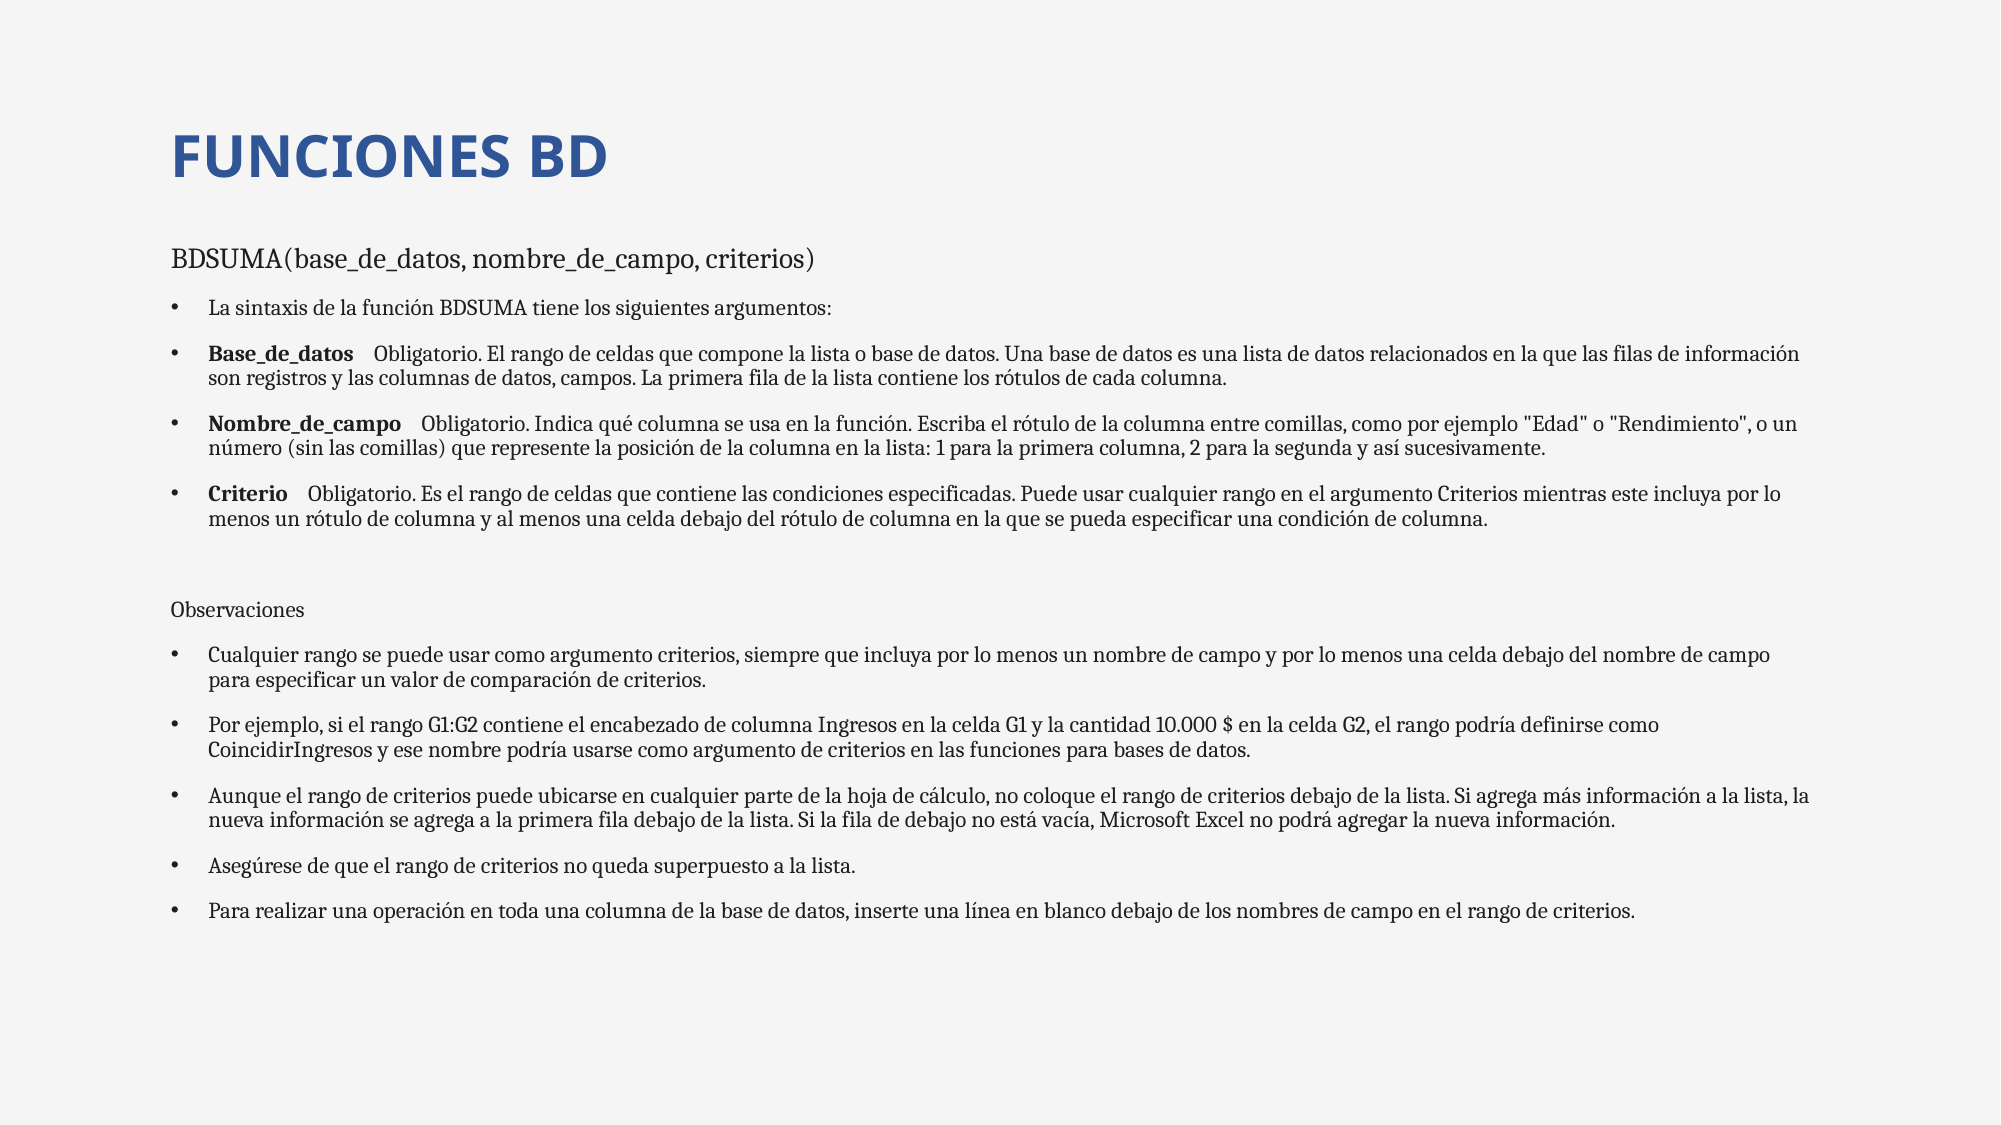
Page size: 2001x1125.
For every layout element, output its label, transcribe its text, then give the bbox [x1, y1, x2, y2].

list BDSUMA(base_de_datos, nombre_de_campo, criterios) La sintaxis de la función BDSUMA tiene los siguientes argumentos: Base_de_datos Obligatorio. El rango de celdas que compone la lista o base de datos. Una base de datos es una lista de datos relacionados en la que las filas de información son registros y las columnas de datos, campos. La primera fila de la lista contiene los rótulos de cada columna. Nombre_de_campo Obligatorio. Indica qué columna se usa en la función. Escriba el rótulo de la columna entre comillas, como por ejemplo "Edad" o "Rendimiento", o un número (sin las comillas) que represente la posición de la columna en la lista: 1 para la primera columna, 2 para la segunda y así sucesivamente. Criterio Obligatorio. Es el rango de celdas que contiene las condiciones especificadas. Puede usar cualquier rango en el argumento Criterios mientras este incluya por lo menos un rótulo de columna y al menos una celda debajo del rótulo de columna en la que se pueda especificar una condición de columna. Observaciones Cualquier rango se puede usar como argumento criterios, siempre que incluya por lo menos un nombre de campo y por lo menos una celda debajo del nombre de campo para especificar un valor de comparación de criterios. Por ejemplo, si el rango G1:G2 contiene el encabezado de columna Ingresos en la celda G1 y la cantidad 10.000 $ en la celda G2, el rango podría definirse como CoincidirIngresos y ese nombre podría usarse como argumento de criterios en las funciones para bases de datos. Aunque el rango de criterios puede ubicarse en cualquier parte de la hoja de cálculo, no coloque el rango de criterios debajo de la lista. Si agrega más información a la lista, la nueva información se agrega a la primera fila debajo de la lista. Si la fila de debajo no está vacía, Microsoft Excel no podrá agregar la nueva información. Asegúrese de que el rango de criterios no queda superpuesto a la lista. Para realizar una operación en toda una columna de la base de datos, inserte una línea en blanco debajo de los nombres de campo en el rango de criterios. [155, 235, 1829, 1024]
title FUNCIONES BD [155, 82, 1384, 235]
